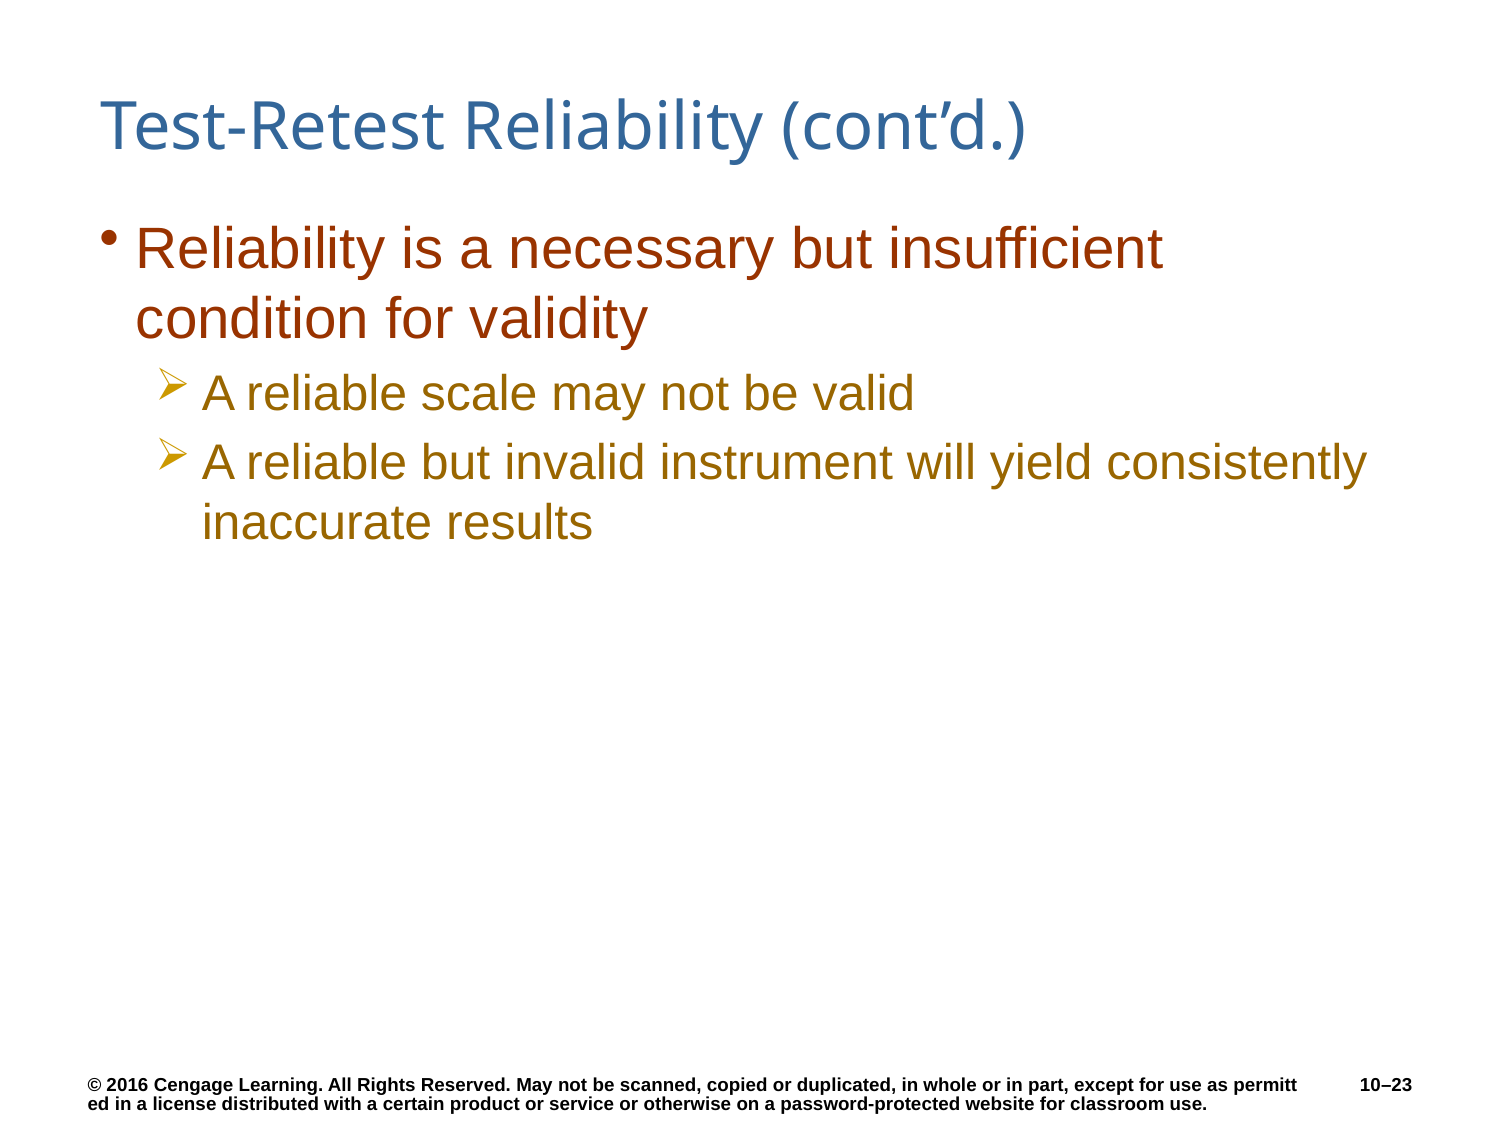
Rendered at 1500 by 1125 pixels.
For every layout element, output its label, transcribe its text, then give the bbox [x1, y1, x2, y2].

list Reliability is a necessary but insufficient condition for validity A reliable scale may not be valid A reliable but invalid instrument will yield consistently inaccurate results [84, 202, 1414, 1013]
slide_number 10–23 [1050, 1042, 1413, 1103]
title Test-Retest Reliability (cont’d.) [85, 75, 1411, 171]
footer © 2016 Cengage Learning. All Rights Reserved. May not be scanned, copied or duplicated, in whole or in part, except for use as permitted in a license distributed with a certain product or service or otherwise on a password-protected website for classroom use. [87, 1057, 1050, 1103]
